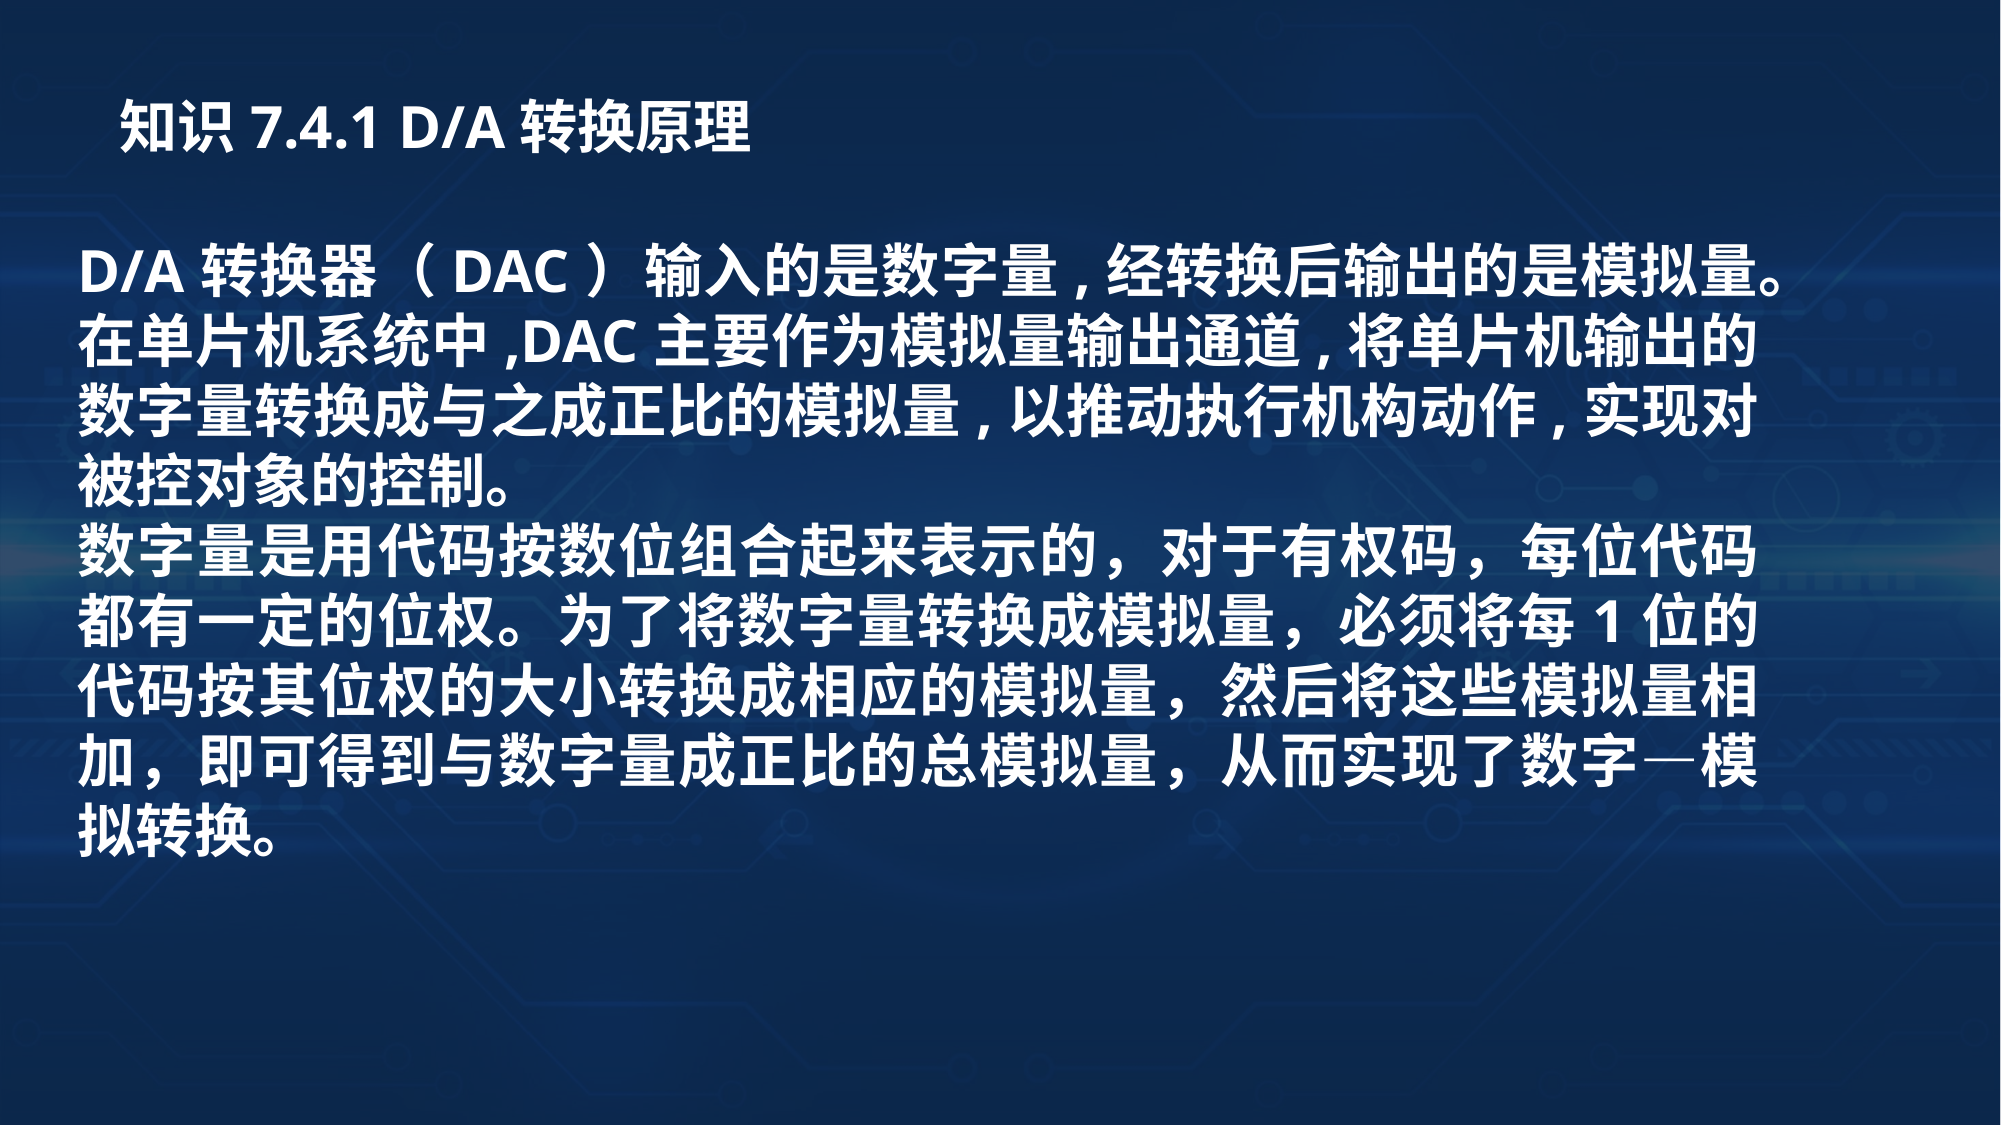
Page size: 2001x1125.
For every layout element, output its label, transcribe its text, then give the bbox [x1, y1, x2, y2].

text_box 知识7.4.1 D/A转换原理 [104, 83, 939, 168]
text_box D/A转换器（DAC）输入的是数字量,经转换后输出的是模拟量。在单片机系统中,DAC主要作为模拟量输出通道,将单片机输出的数字量转换成与之成正比的模拟量,以推动执行机构动作,实现对被控对象的控制。 数字量是用代码按数位组合起来表示的，对于有权码，每位代码都有一定的位权。为了将数字量转换成模拟量，必须将每1位的代码按其位权的大小转换成相应的模拟量，然后将这些模拟量相加，即可得到与数字量成正比的总模拟量，从而实现了数字—模拟转换。 [62, 226, 1774, 1012]
